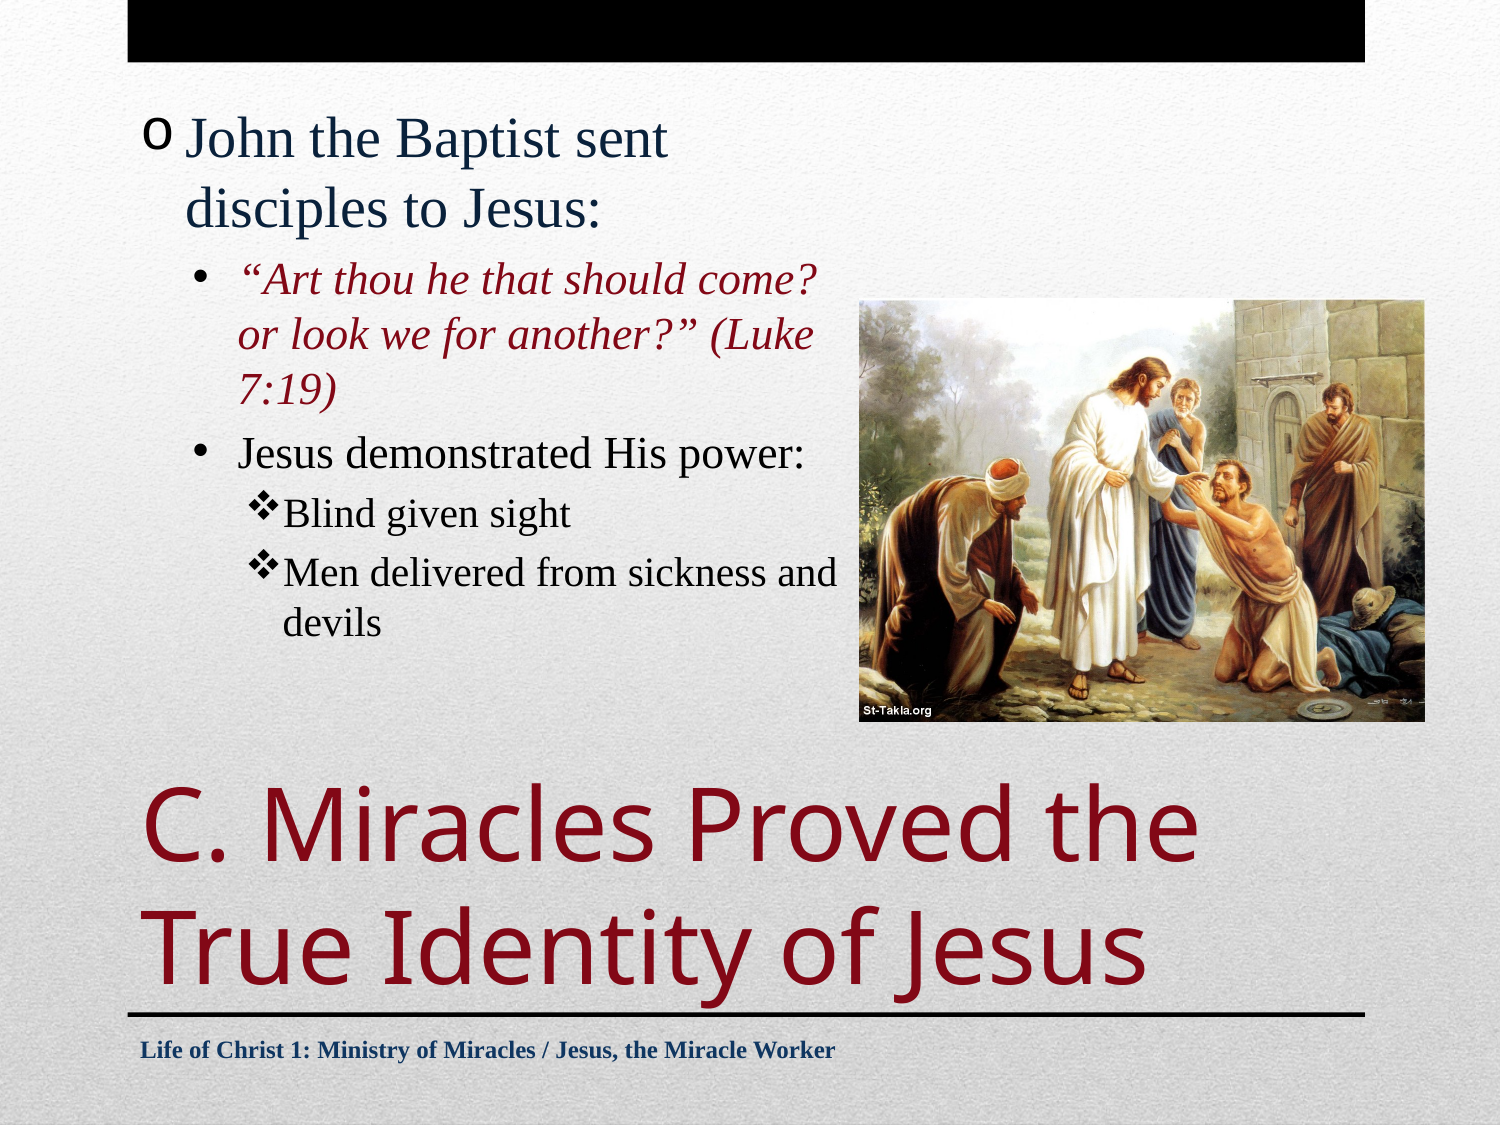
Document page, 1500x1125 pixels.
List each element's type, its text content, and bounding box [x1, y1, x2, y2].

title C. Miracles Proved the True Identity of Jesus [125, 750, 1365, 1013]
footer Life of Christ 1: Ministry of Miracles / Jesus, the Miracle Worker [125, 1018, 925, 1079]
list John the Baptist sent disciples to Jesus: “Art thou he that should come? or look we for another?” (Luke 7:19) Jesus demonstrated His power: Blind given sight Men delivered from sickness and devils [125, 92, 860, 808]
picture [858, 297, 1425, 723]
